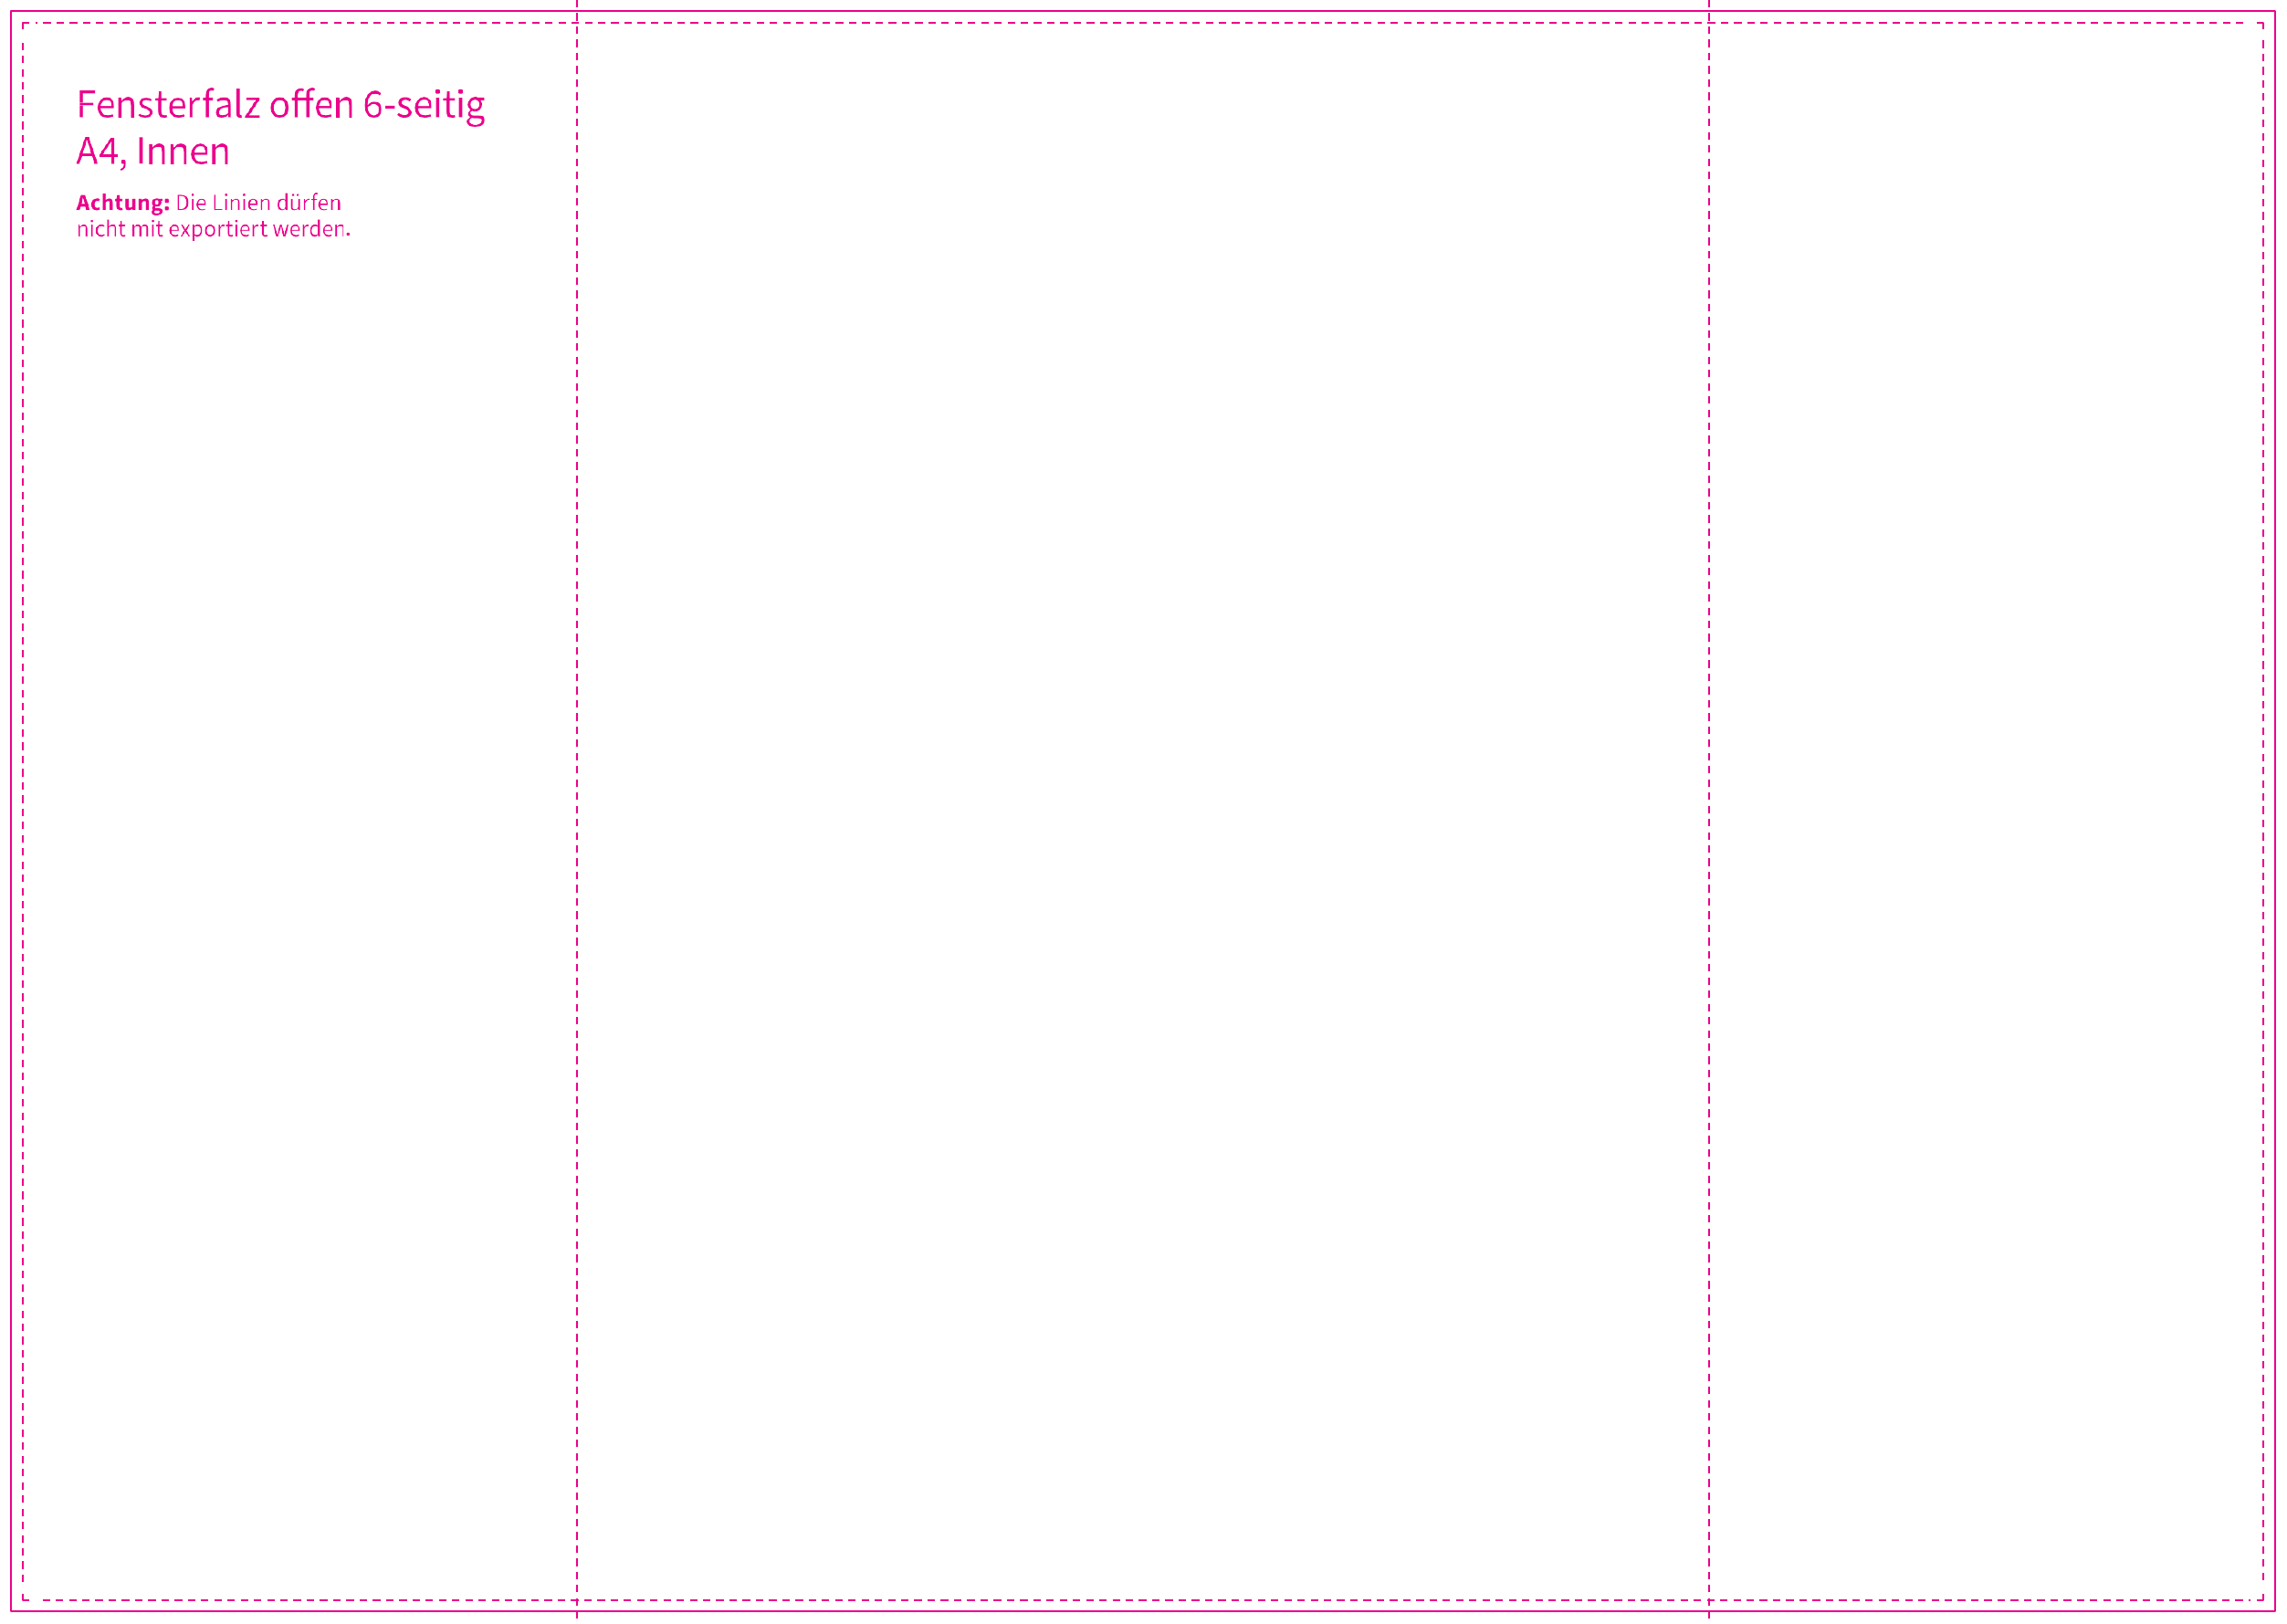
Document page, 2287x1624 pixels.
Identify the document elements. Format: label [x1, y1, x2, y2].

text_box [2256, 22, 2264, 29]
text_box [79, 88, 260, 119]
text_box [75, 193, 351, 241]
text_box [2256, 1593, 2264, 1600]
text_box [22, 1593, 29, 1600]
text_box [270, 88, 352, 119]
text_box [76, 137, 126, 171]
text_box [22, 22, 29, 29]
text_box [139, 137, 228, 165]
text_box [364, 89, 486, 127]
